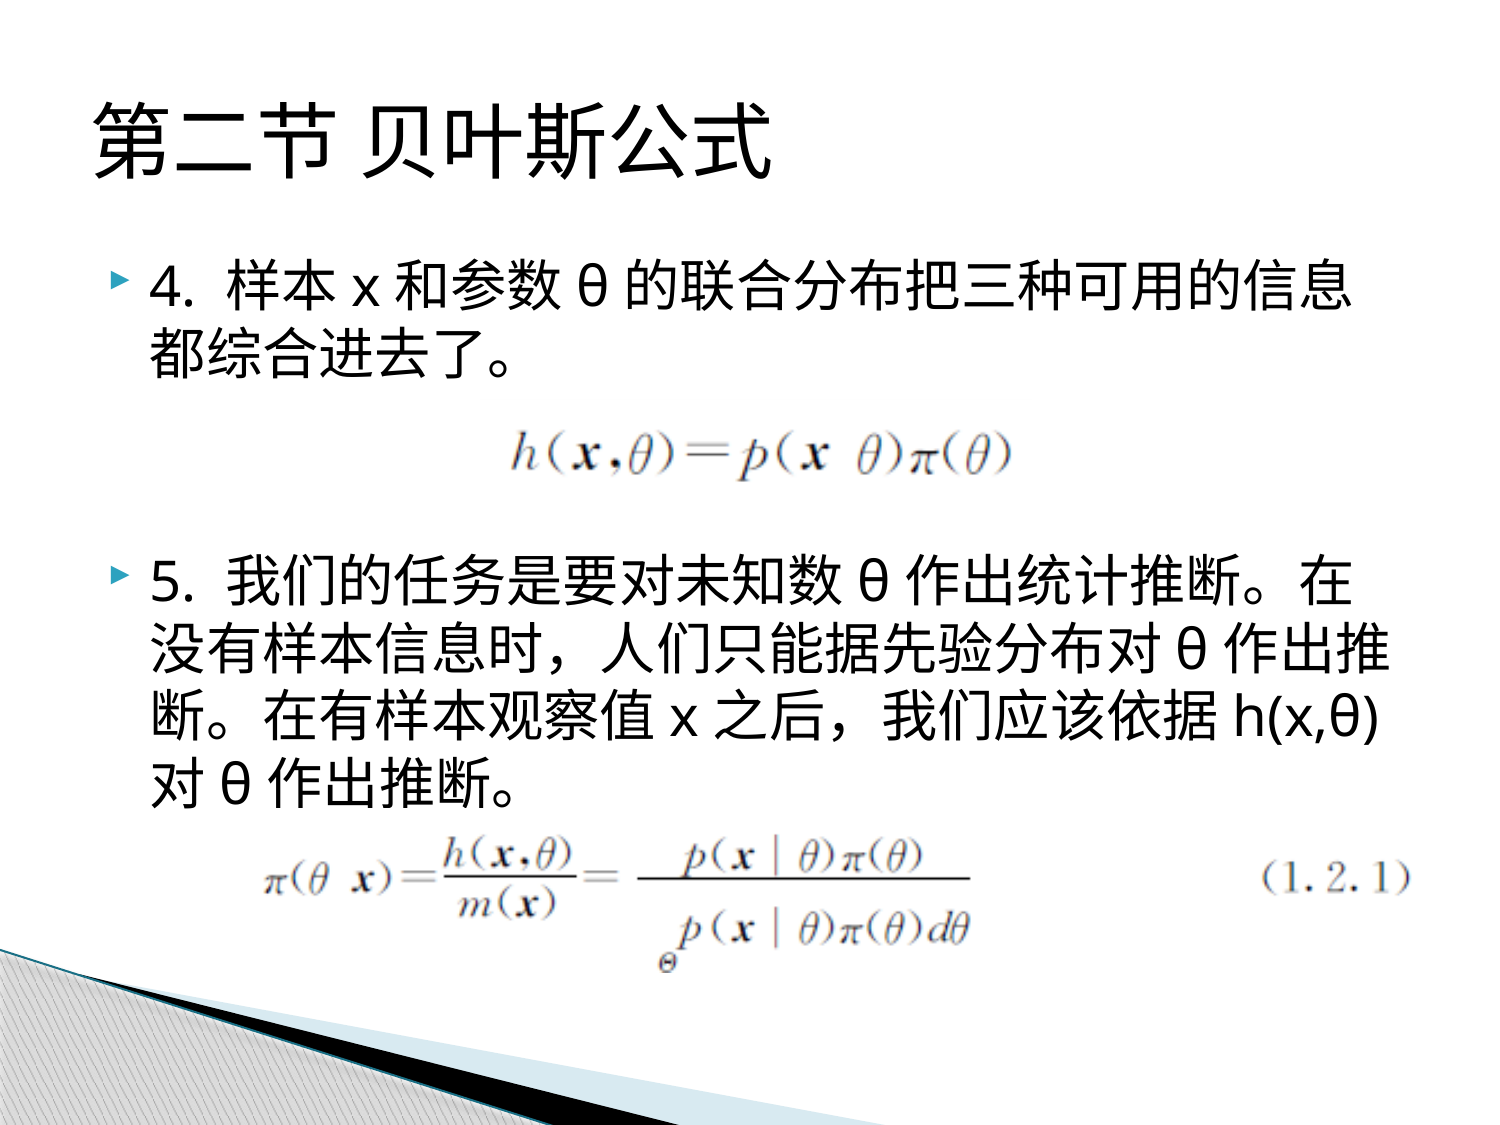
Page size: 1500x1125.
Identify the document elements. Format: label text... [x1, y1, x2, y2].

picture [222, 808, 1426, 973]
list 4. 样本x和参数θ的联合分布把三种可用的信息都综合进去了。 5. 我们的任务是要对未知数θ作出统计推断。在没有样本信息时，人们只能据先验分布对θ作出推断。在有样本观察值x之后，我们应该依据h(x,θ)对θ作出推断。 [75, 243, 1425, 986]
picture [480, 398, 1032, 503]
title 第二节 贝叶斯公式 [75, 45, 1425, 233]
